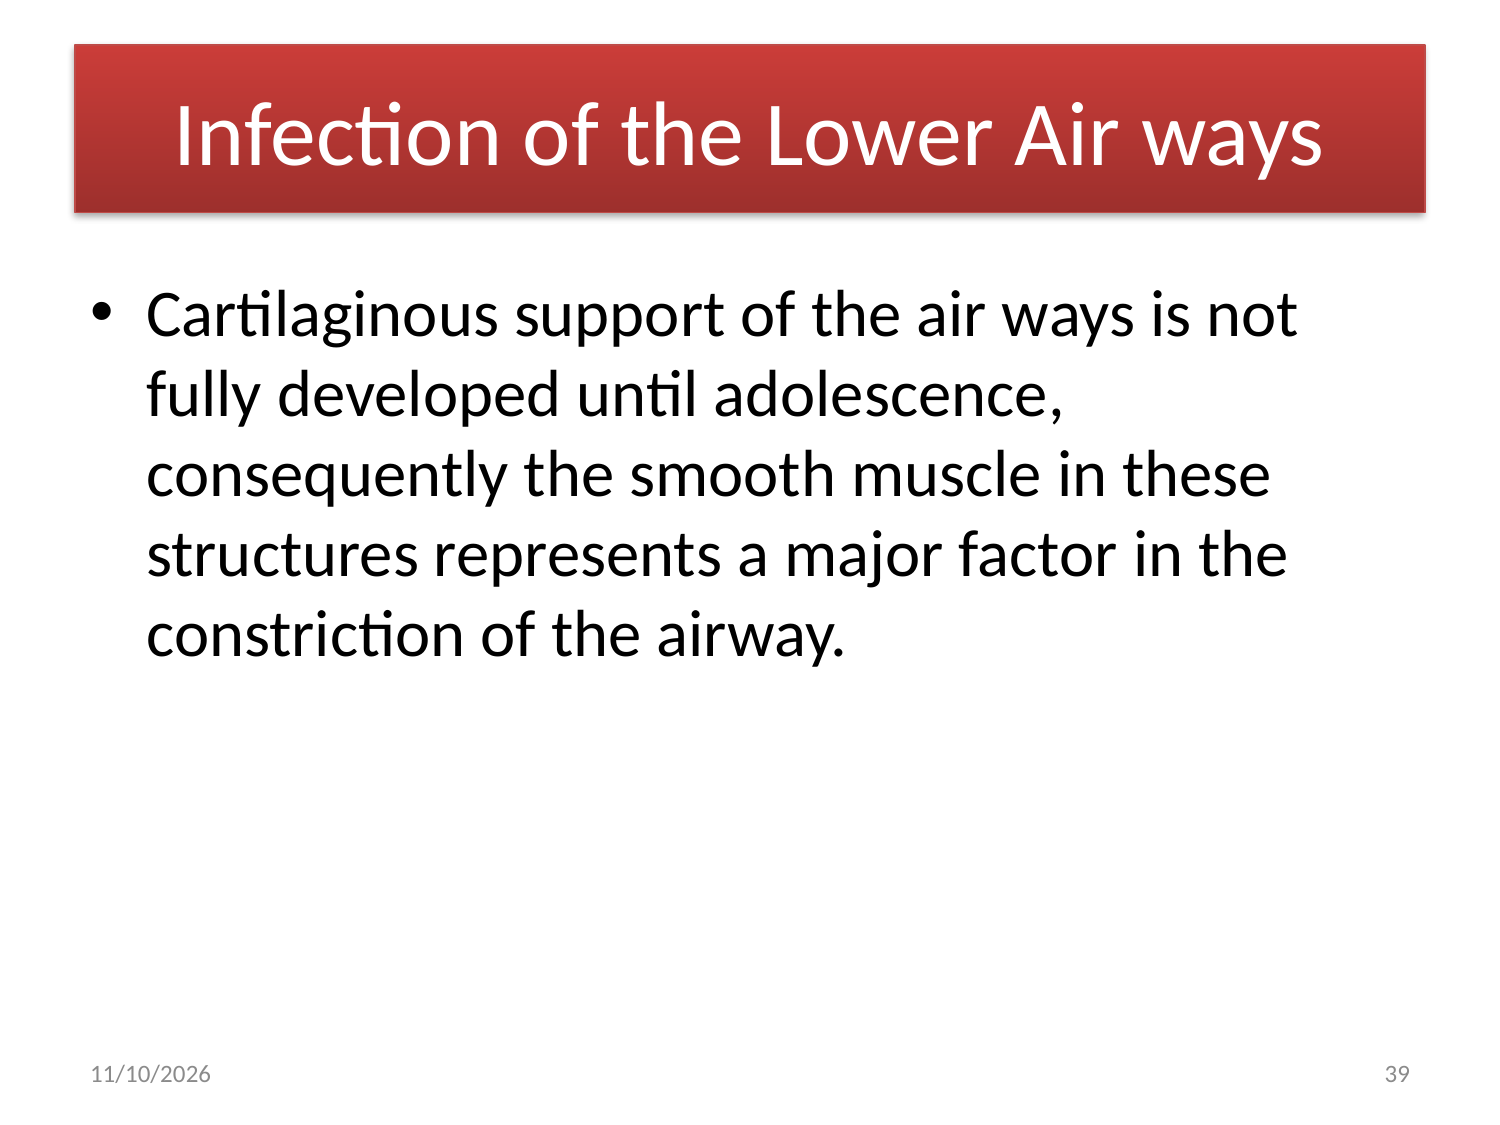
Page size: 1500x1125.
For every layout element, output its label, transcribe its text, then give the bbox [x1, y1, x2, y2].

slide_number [75, 1042, 425, 1103]
list Cartilaginous support of the air ways is not fully developed until adolescence, consequently the smooth muscle in these structures represents a major factor in the constriction of the airway. [75, 262, 1425, 1005]
title Infection of the Lower Air ways [74, 44, 1426, 213]
slide_number 39 [1074, 1042, 1425, 1103]
